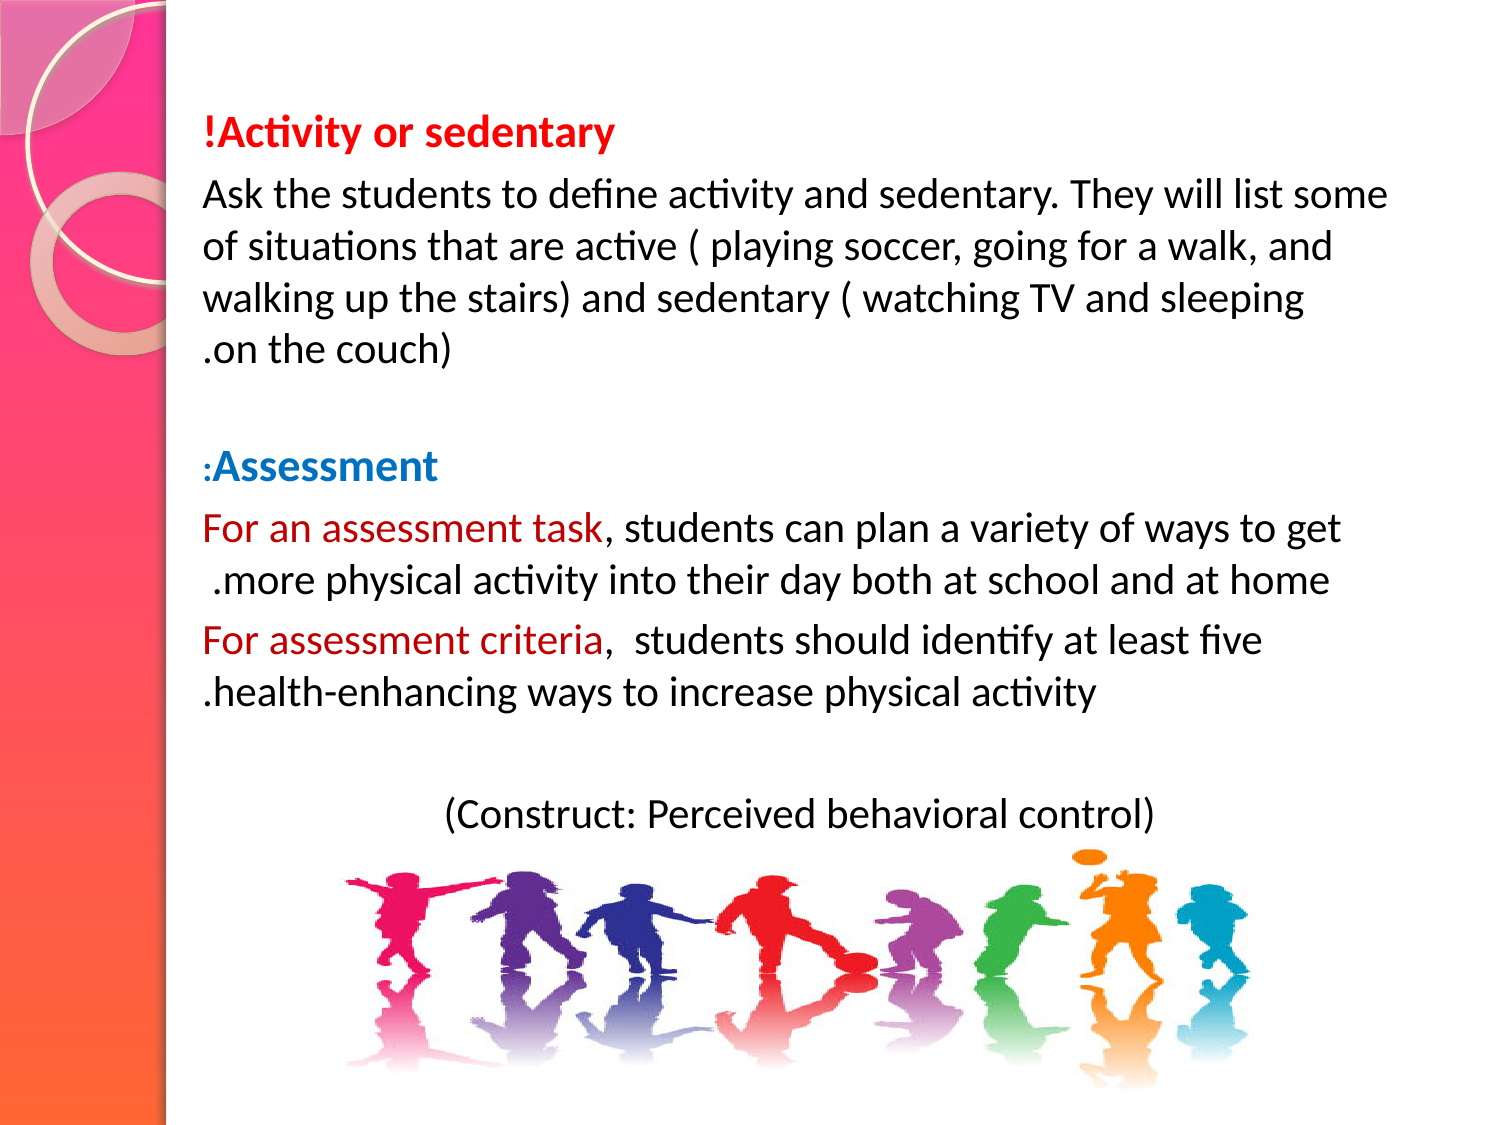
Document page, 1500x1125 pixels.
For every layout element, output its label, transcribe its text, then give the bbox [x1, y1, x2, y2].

list Activity or sedentary! Ask the students to define activity and sedentary. They will list some of situations that are active ( playing soccer, going for a walk, and walking up the stairs) and sedentary ( watching TV and sleeping on the couch). Assessment: For an assessment task, students can plan a variety of ways to get more physical activity into their day both at school and at home. For assessment criteria, students should identify at least five health-enhancing ways to increase physical activity. (Construct: Perceived behavioral control) [187, 93, 1425, 1005]
picture [339, 702, 1255, 1125]
